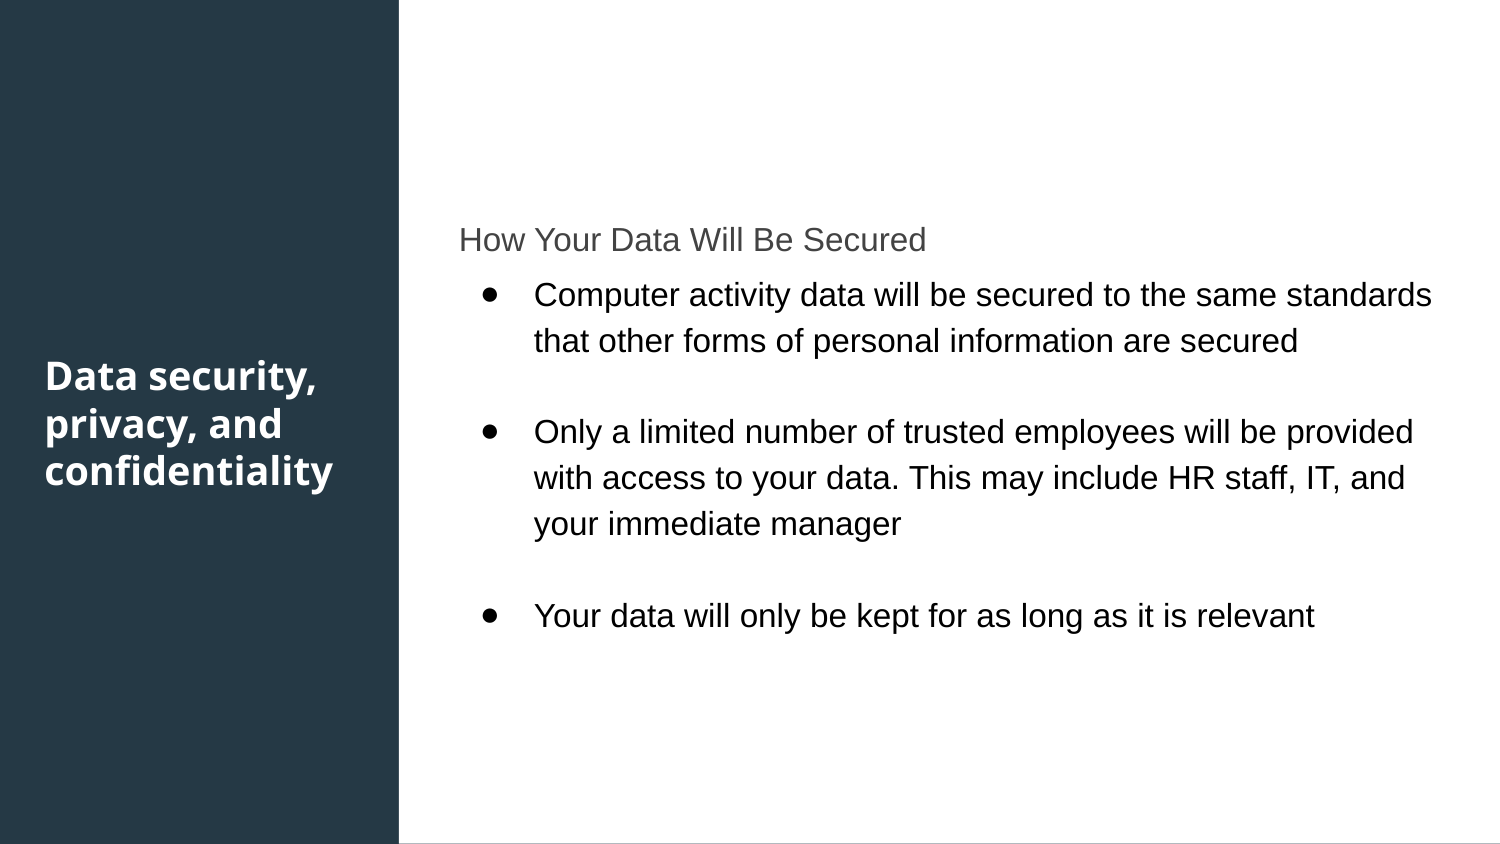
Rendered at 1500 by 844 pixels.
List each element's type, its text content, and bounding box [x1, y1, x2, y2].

text_box How Your Data Will Be Secured Computer activity data will be secured to the same standards that other forms of personal information are secured Only a limited number of trusted employees will be provided with access to your data. This may include HR staff, IT, and your immediate manager Your data will only be kept for as long as it is relevant [443, 197, 1465, 649]
title Data security, privacy, and confidentiality [29, 336, 398, 509]
